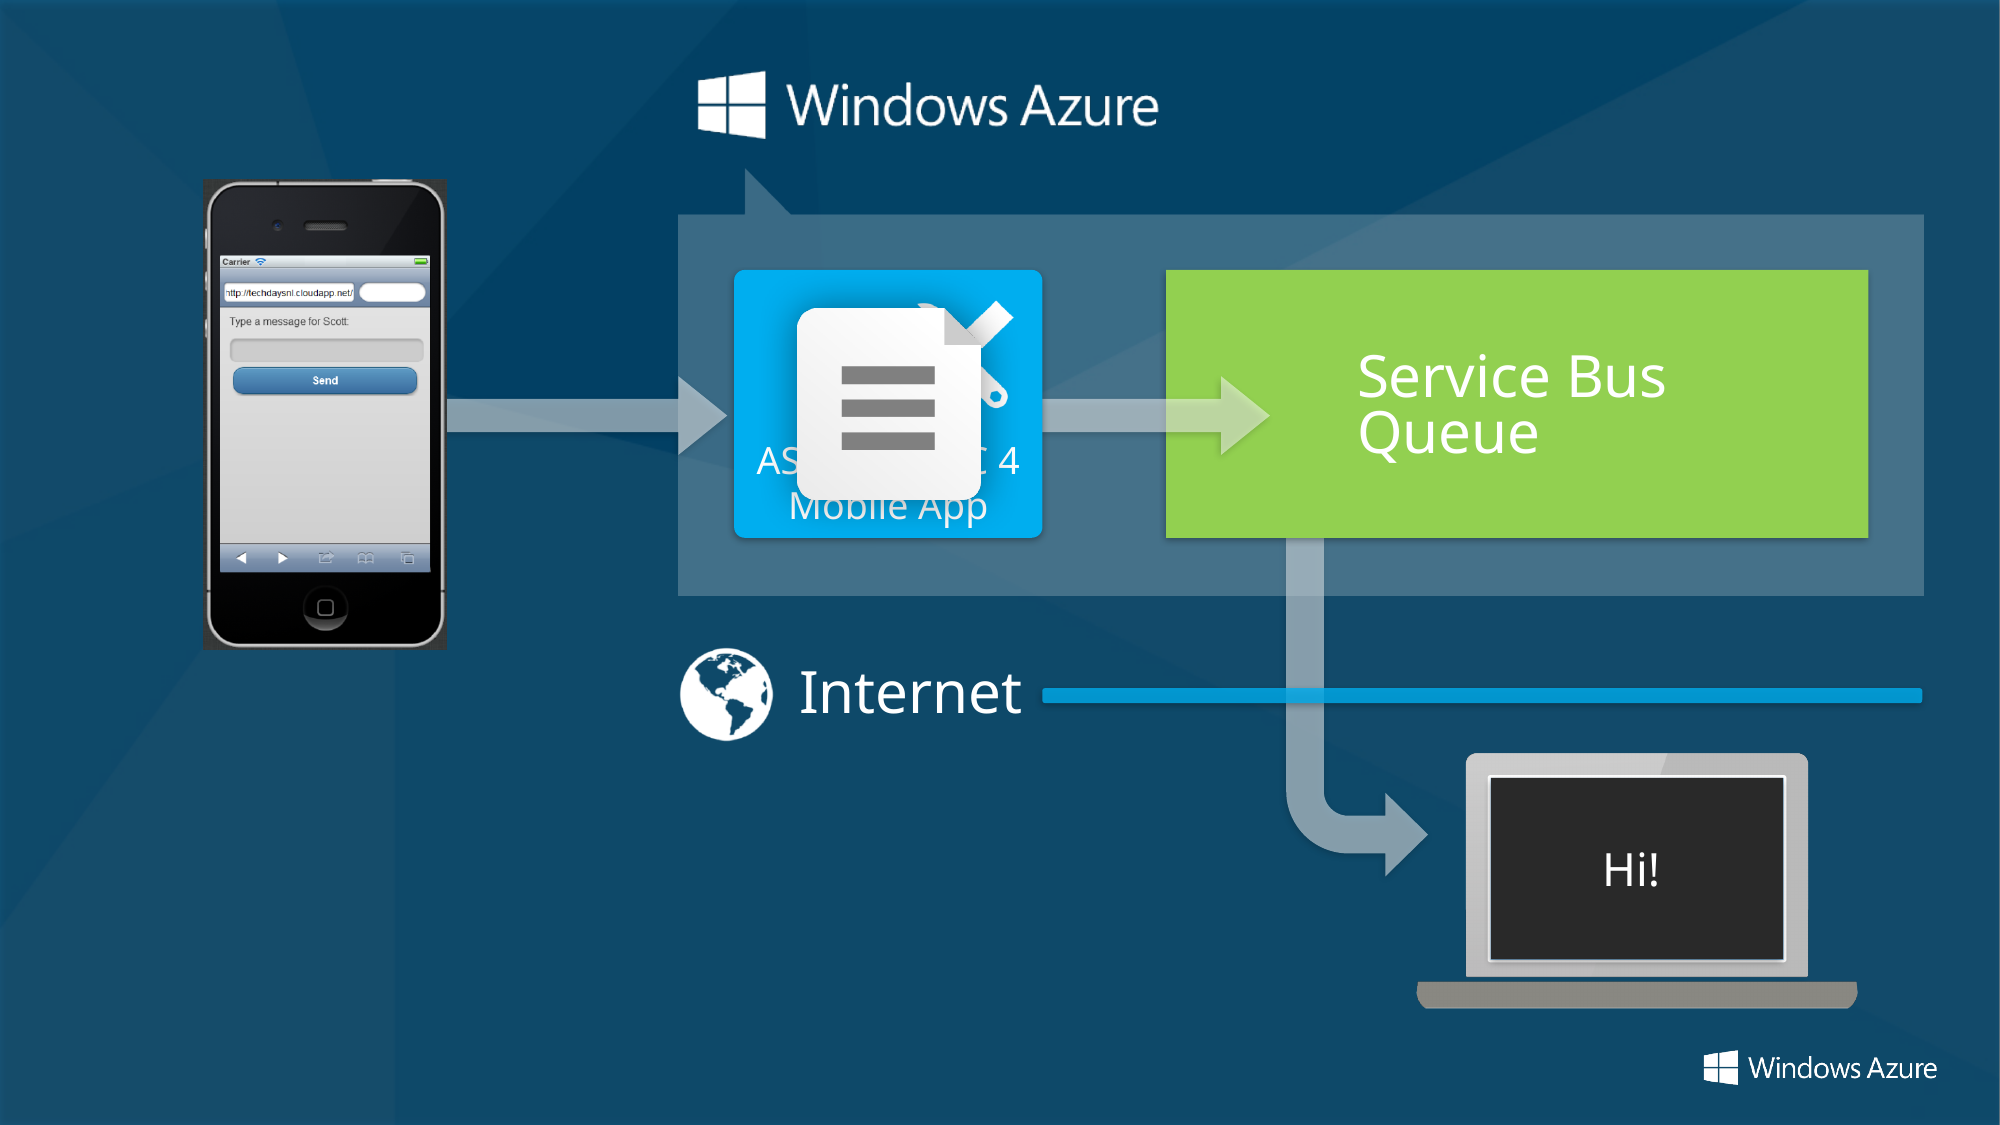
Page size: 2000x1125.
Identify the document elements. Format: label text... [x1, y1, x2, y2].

text_box Internet [799, 668, 1229, 725]
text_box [1165, 269, 1869, 539]
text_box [733, 269, 1043, 539]
text_box [1285, 605, 1325, 686]
text_box [1285, 712, 1407, 878]
text_box [452, 398, 672, 433]
picture [0, 0, 2000, 1125]
text_box [1229, 687, 1924, 704]
